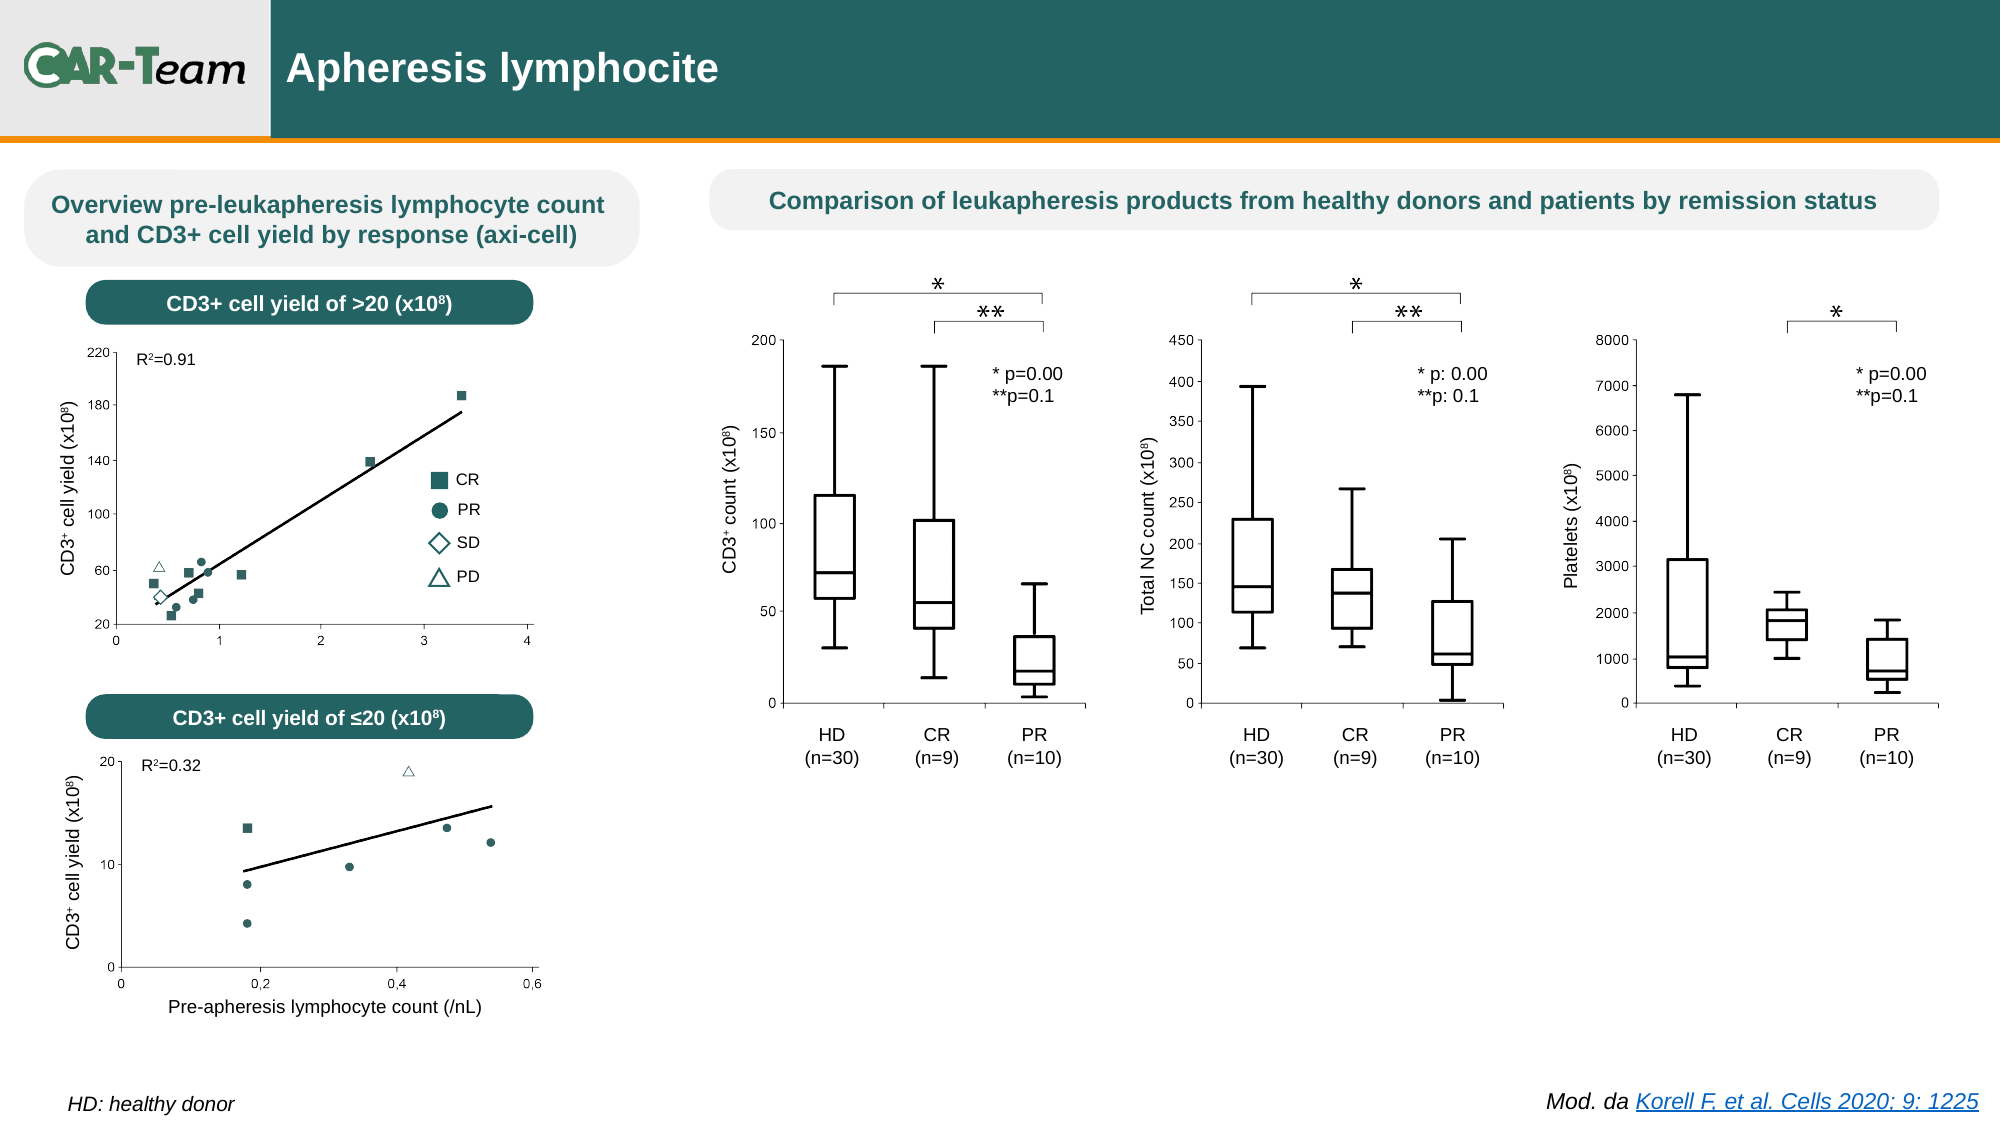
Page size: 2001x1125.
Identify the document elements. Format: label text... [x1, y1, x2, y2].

text_box CR (n=9) [1752, 716, 1827, 776]
picture [1146, 260, 1534, 716]
text_box Apheresis lymphocite [270, 0, 1996, 139]
text_box Platelets (x108) [1550, 448, 1581, 605]
picture [1581, 260, 1969, 716]
picture [728, 260, 1116, 716]
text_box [66, 331, 556, 678]
text_box PR (n=10) [1410, 716, 1496, 776]
text_box Mod. da Korell F, et al. Cells 2020; 9: 1225 [1331, 1081, 1994, 1122]
text_box HD (n=30) [789, 716, 875, 776]
text_box CR (n=9) [899, 716, 975, 776]
text_box PR (n=10) [1844, 716, 1930, 776]
text_box PR (n=10) [992, 716, 1077, 776]
text_box HD (n=30) [1214, 716, 1299, 776]
text_box CD3+ count (x108) [709, 410, 728, 590]
text_box CD3+ cell yield of ≤20 (x108) [84, 693, 535, 737]
text_box Comparison of leukapheresis products from healthy donors and patients by remission status [708, 168, 1941, 232]
text_box Overview pre-leukapheresis lymphocyte count and CD3+ cell yield by response (axi-cell) [23, 168, 641, 268]
text_box CD3+ cell yield (x108) [47, 385, 66, 592]
text_box HD: healthy donor [52, 1083, 1845, 1124]
picture [71, 737, 561, 1021]
text_box HD (n=30) [1641, 716, 1727, 776]
text_box CD3+ cell yield (x108) [52, 759, 71, 966]
text_box Total NC count (x108) [1127, 422, 1146, 631]
picture [24, 42, 245, 88]
text_box CR (n=9) [1318, 716, 1393, 776]
text_box Pre-apheresis lymphocyte count (/nL) [153, 1021, 497, 1025]
text_box CD3+ cell yield of >20 (x108) [84, 278, 535, 326]
